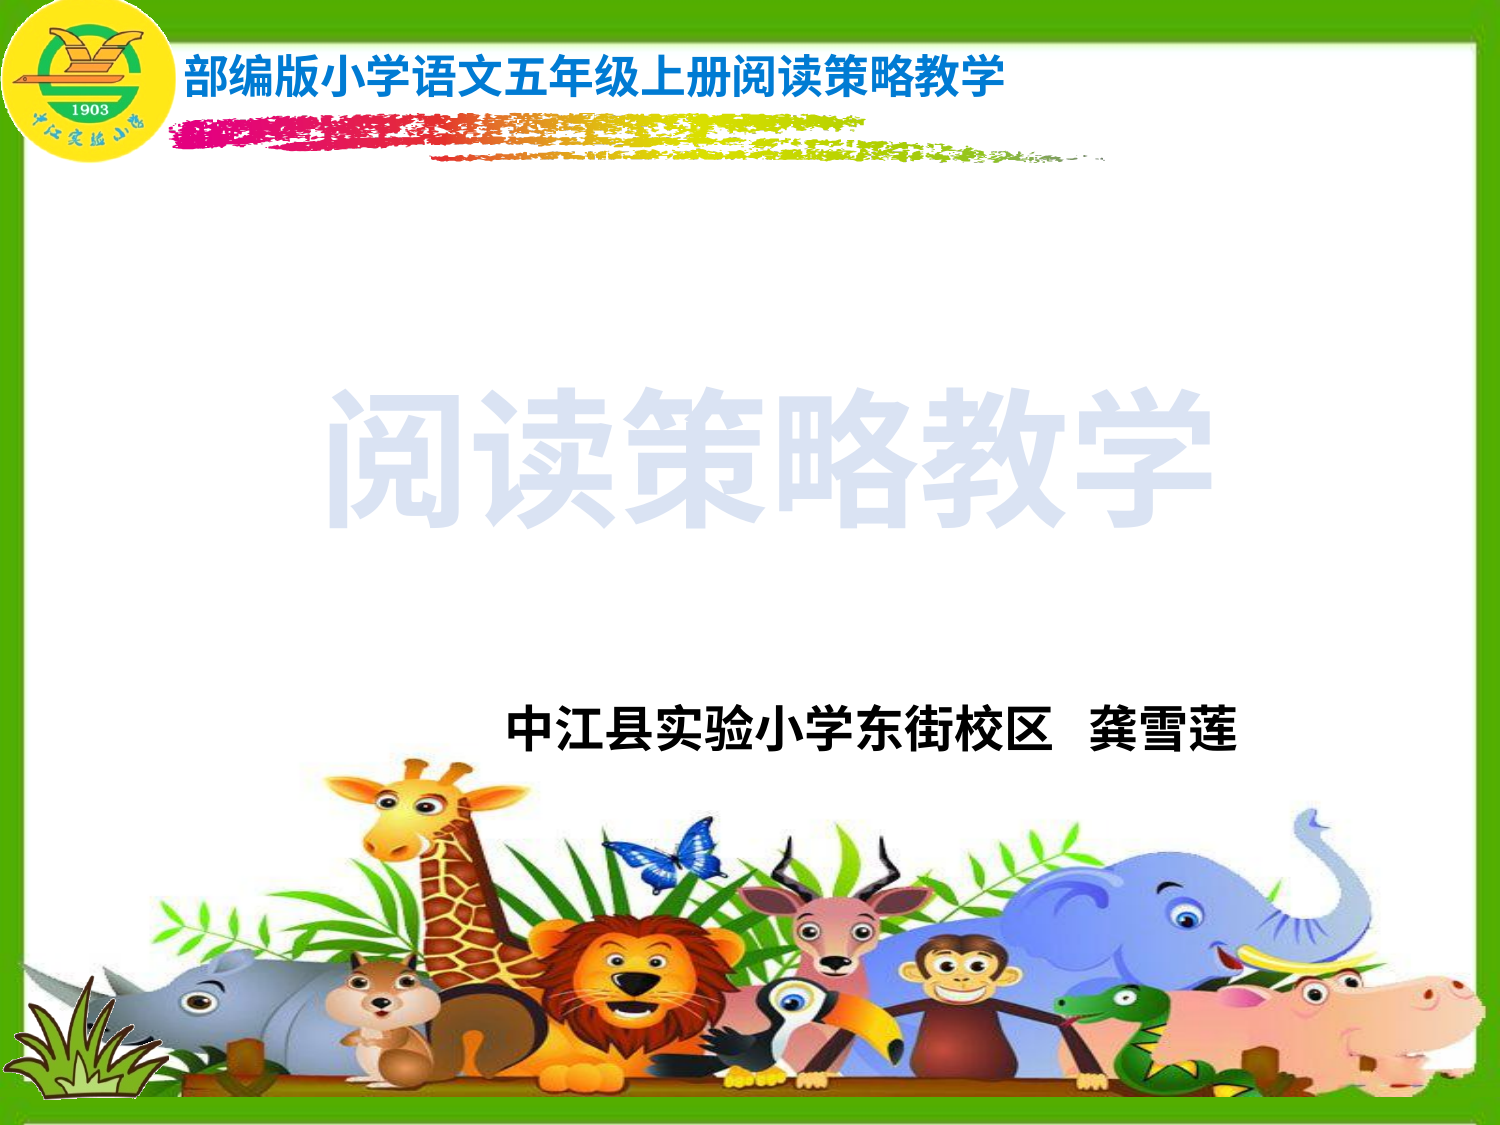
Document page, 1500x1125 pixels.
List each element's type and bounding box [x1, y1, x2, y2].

text_box [0, 0, 1500, 1125]
picture [0, 903, 169, 1125]
